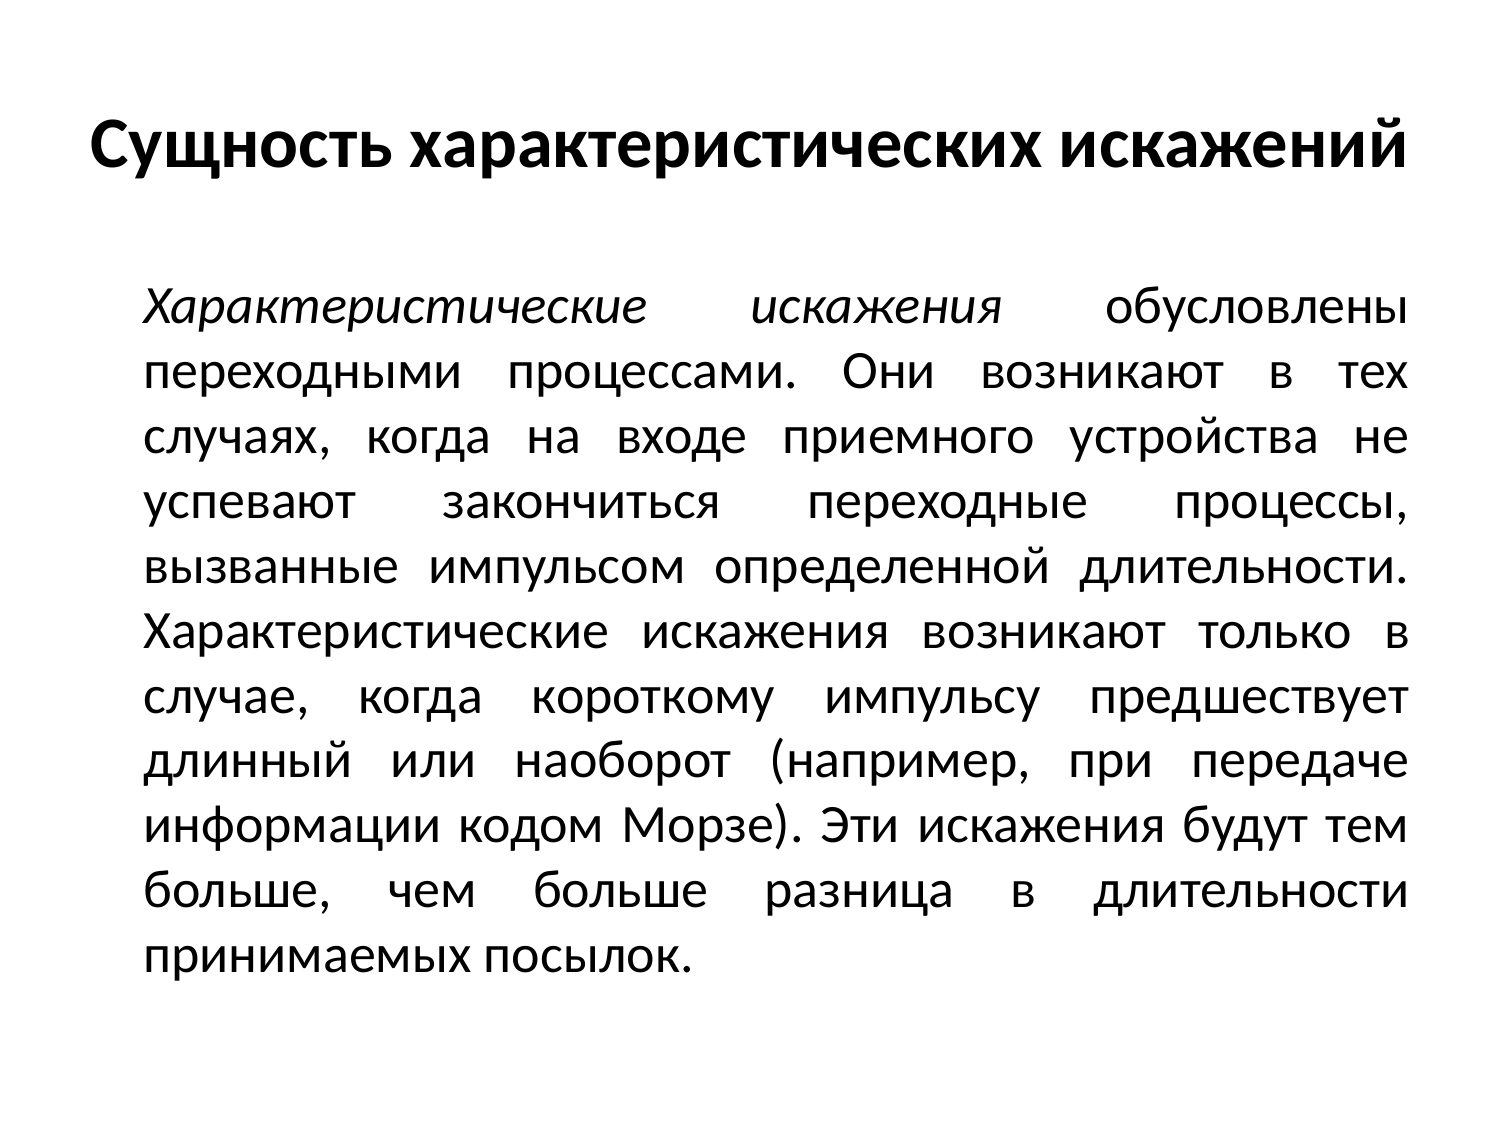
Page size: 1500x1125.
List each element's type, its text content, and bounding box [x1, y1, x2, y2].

title Сущность характеристических искажений [75, 45, 1425, 233]
list Характеристические искажения обусловлены переходными процессами. Они возникают в тех случаях, когда на входе приемного устройства не успевают закончиться переходные процессы, вызванные импульсом определенной длительности. Характеристические искажения возникают только в случае, когда короткому импульсу предшествует длинный или наоборот (например, при передаче информации кодом Морзе). Эти искажения будут тем больше, чем больше разница в длительности принимаемых посылок. [75, 262, 1425, 1005]
